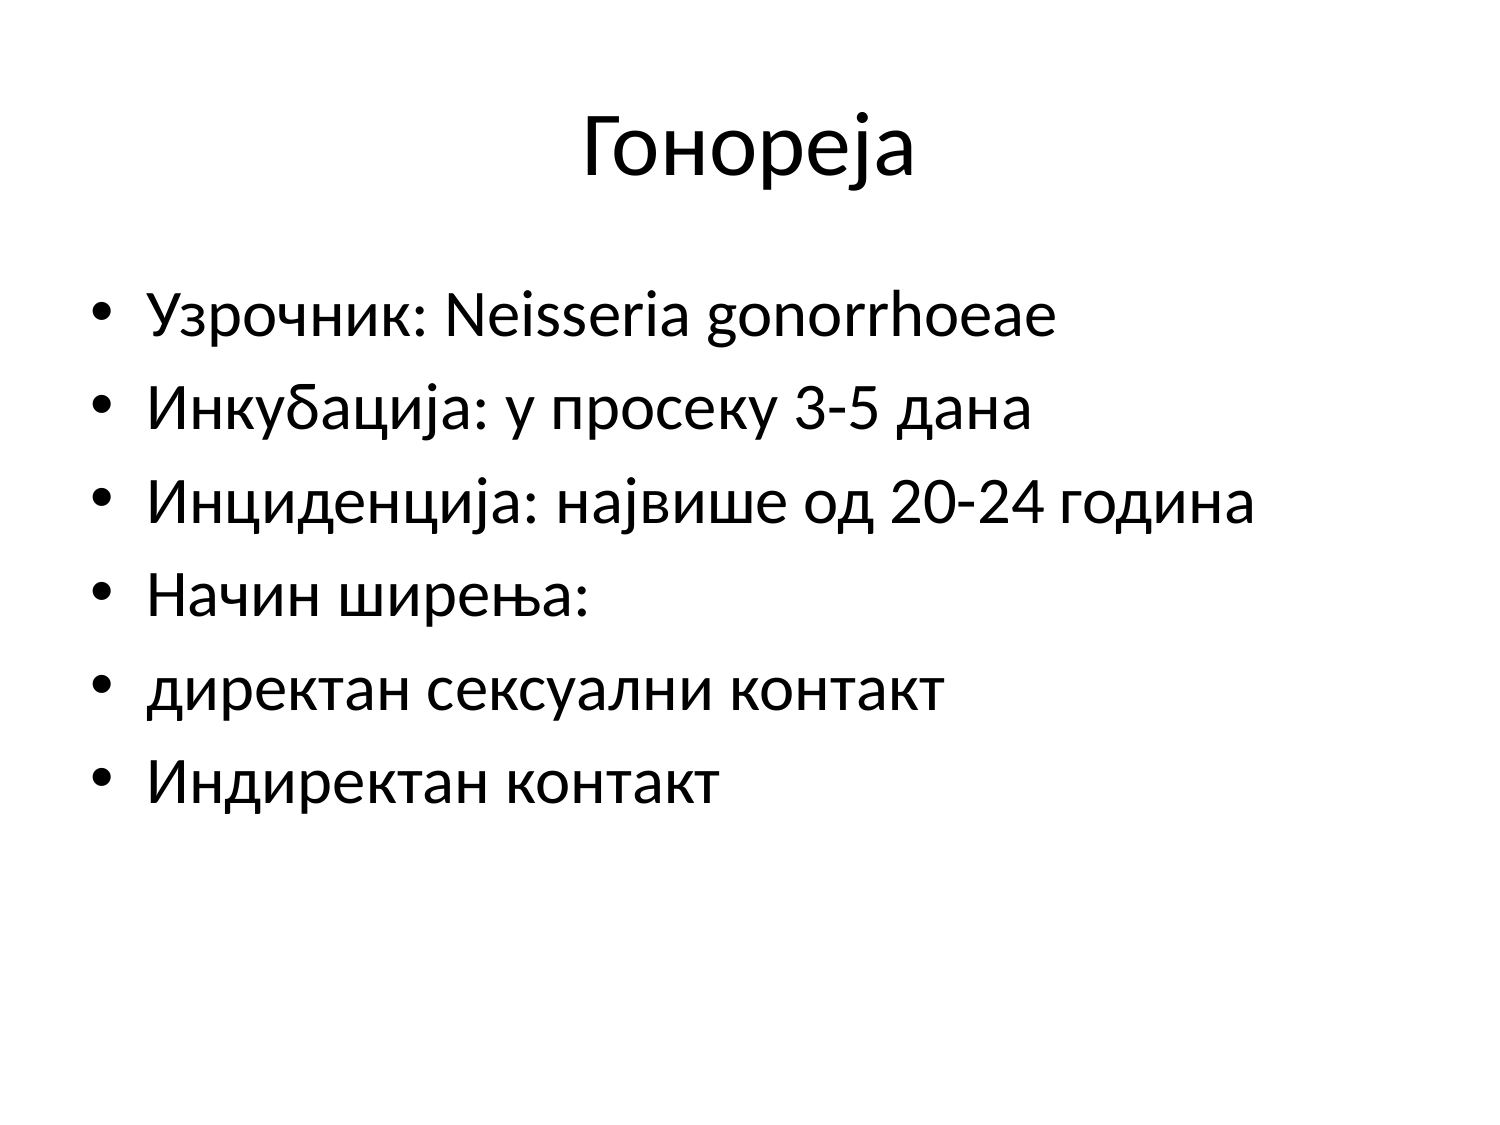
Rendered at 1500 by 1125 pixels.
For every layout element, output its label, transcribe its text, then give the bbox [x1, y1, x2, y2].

list Узрочник: Neisseria gonorrhoeae Инкубација: у просеку 3-5 дана Инциденција: највише од 20-24 година Начин ширења: директан сексуални контакт Индиректан контакт [75, 262, 1425, 1005]
title Гонореја [75, 45, 1425, 233]
